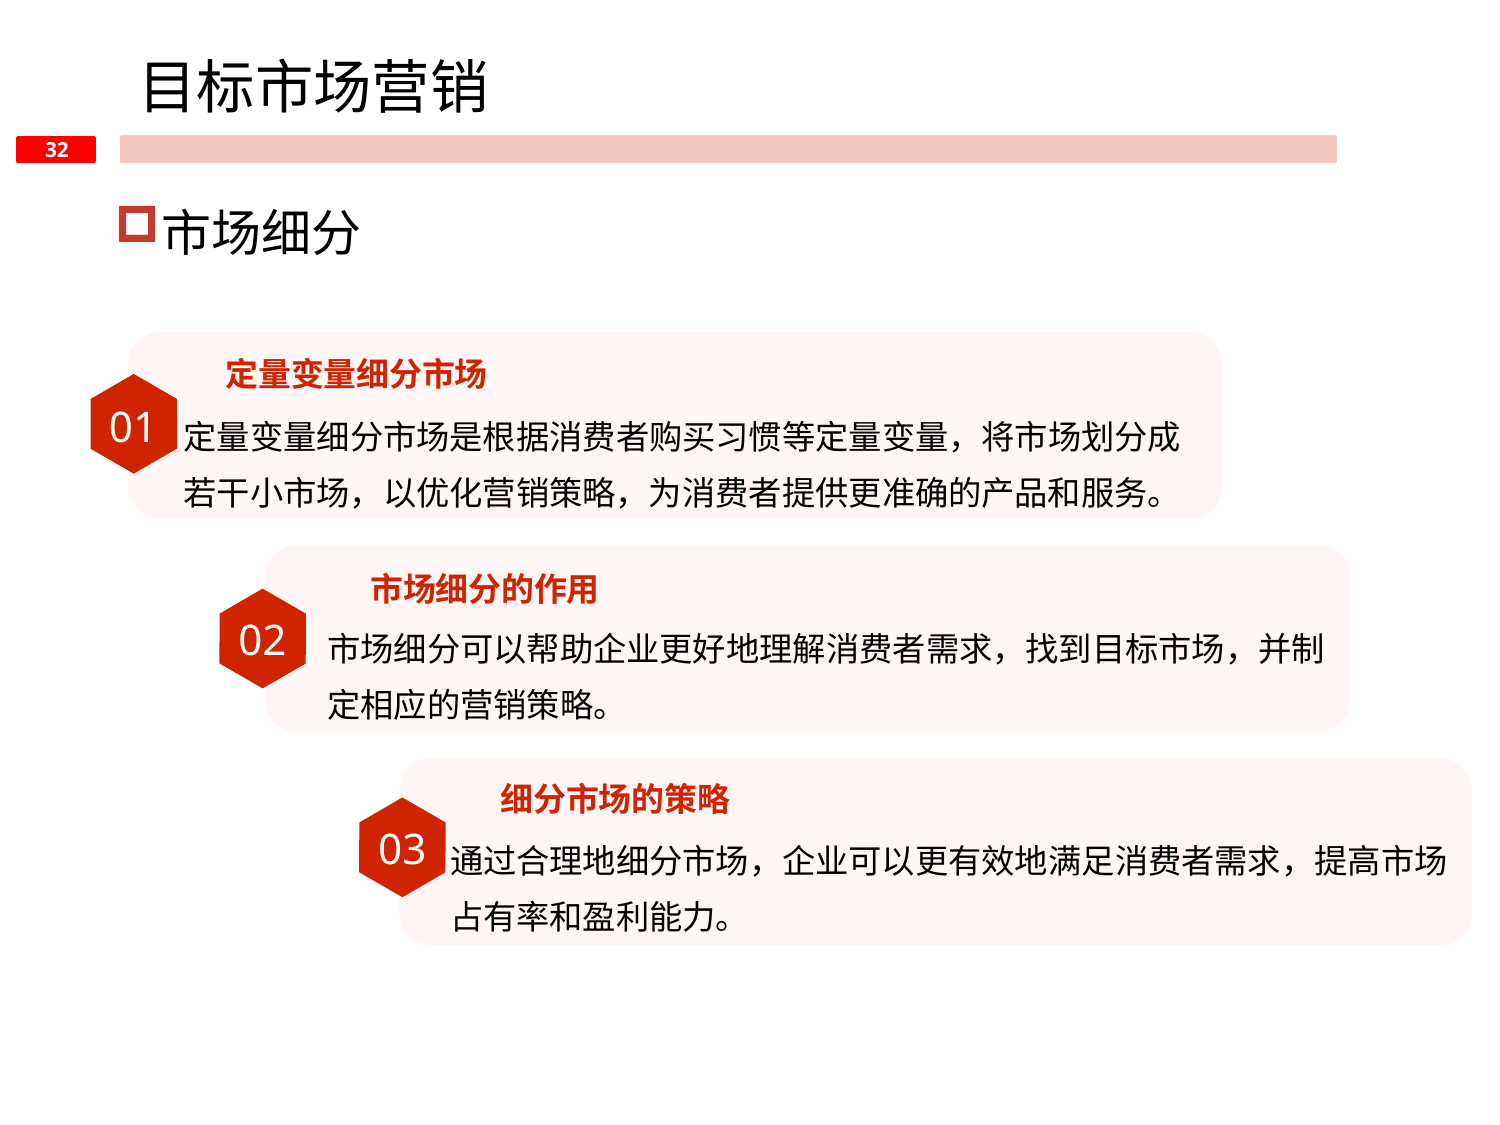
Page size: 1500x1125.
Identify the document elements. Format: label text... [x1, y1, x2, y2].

text_box [399, 758, 1472, 824]
text_box [399, 889, 1467, 945]
text_box [388, 889, 417, 898]
text_box [265, 680, 1343, 732]
text_box 02 [197, 597, 328, 680]
text_box 定量变量细分市场 [225, 352, 613, 395]
text_box [122, 467, 146, 474]
text_box [128, 332, 1222, 519]
text_box [265, 545, 1350, 705]
text_box [248, 588, 278, 597]
text_box 通过合理地细分市场，企业可以更有效地满足消费者需求，提高市场占有率和盈利能力。 [450, 824, 1472, 932]
text_box 目标市场营销 [123, 42, 958, 128]
text_box 市场细分 [100, 193, 1085, 288]
text_box [248, 680, 278, 689]
text_box 细分市场的策略 [500, 777, 888, 820]
text_box [387, 797, 418, 806]
text_box [17, 129, 97, 189]
text_box 03 [337, 806, 468, 889]
text_box [114, 373, 153, 385]
text_box 定量变量细分市场是根据消费者购买习惯等定量变量，将市场划分成若干小市场，以优化营销策略，为消费者提供更准确的产品和服务。 [183, 400, 1205, 507]
text_box 01 [68, 385, 199, 467]
text_box 市场细分可以帮助企业更好地理解消费者需求，找到目标市场，并制定相应的营销策略。 [327, 612, 1349, 720]
text_box 市场细分的作用 [370, 566, 758, 610]
